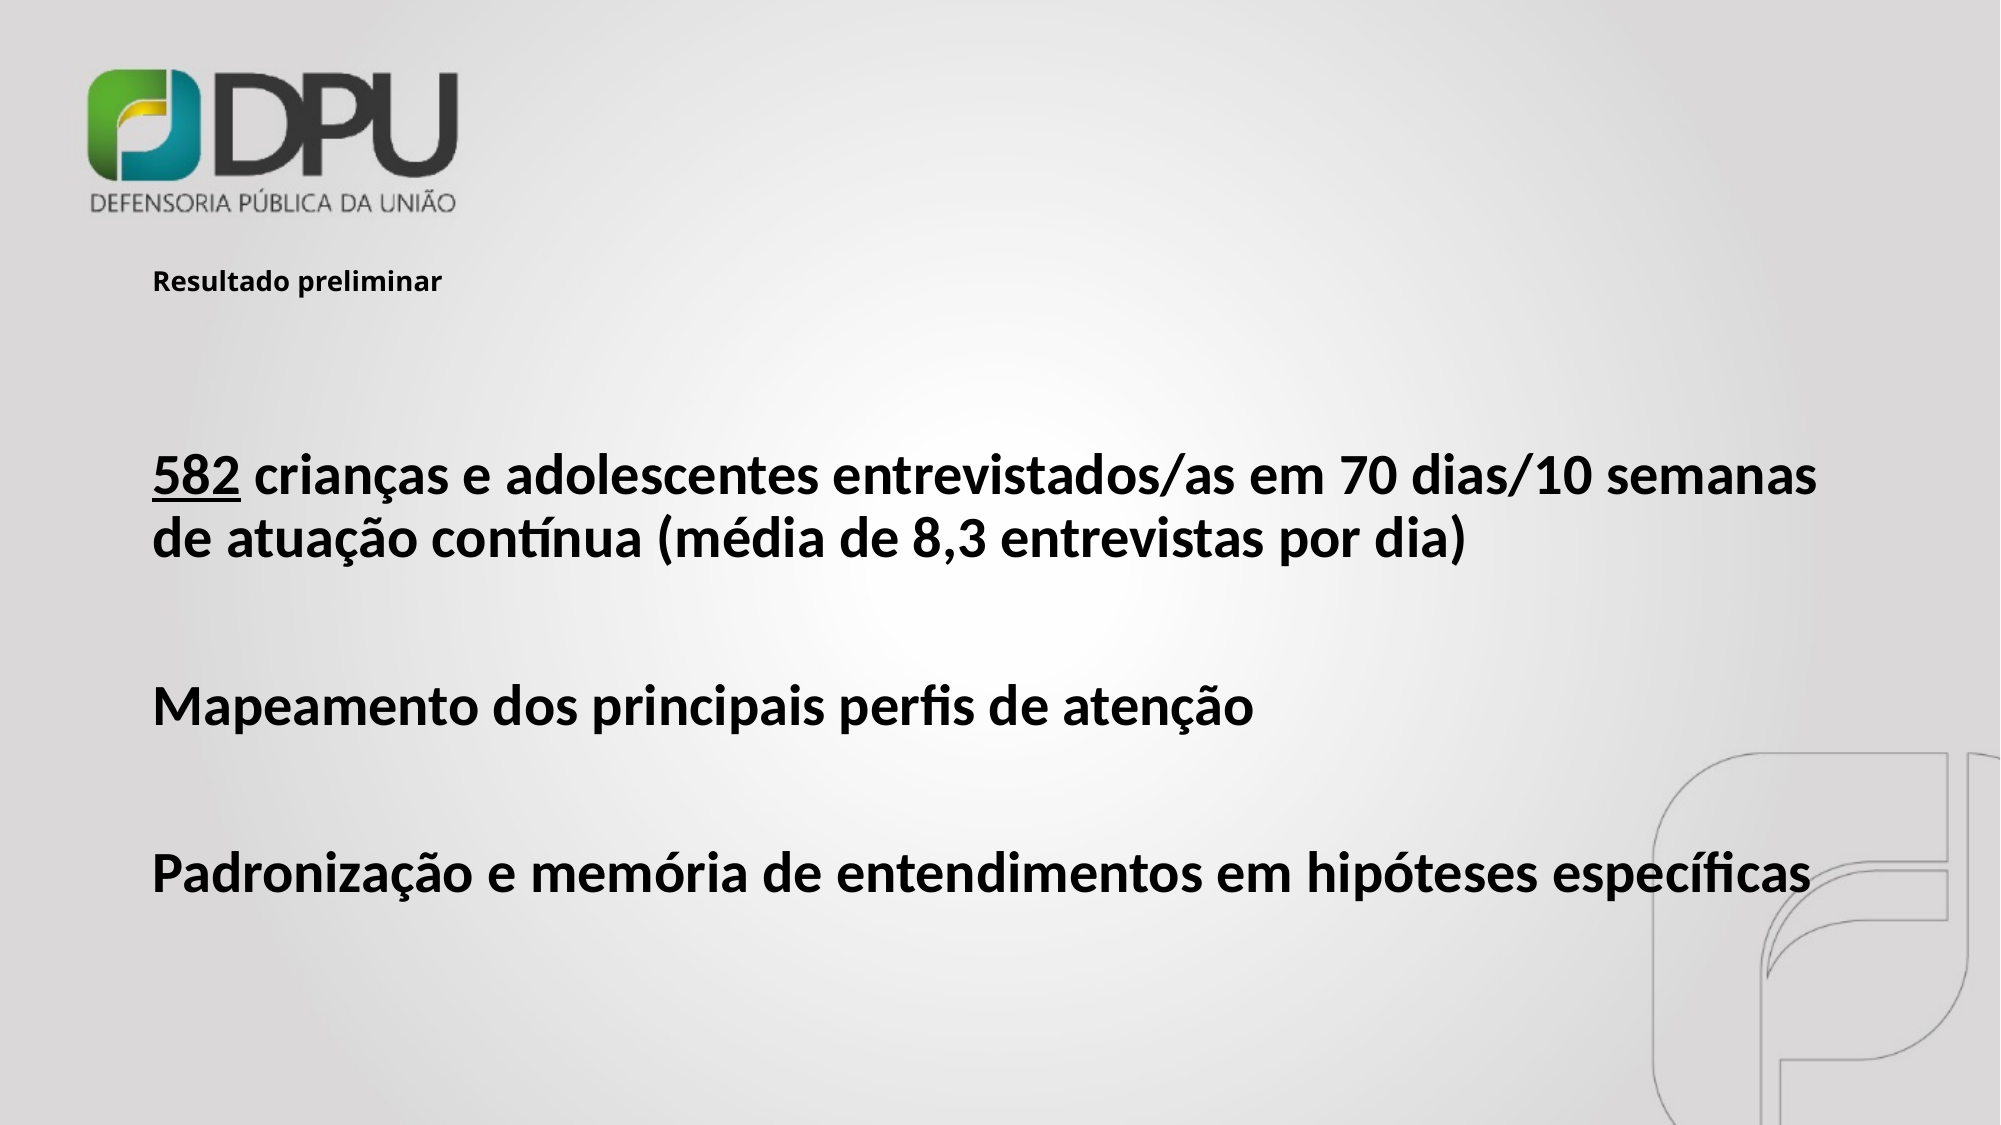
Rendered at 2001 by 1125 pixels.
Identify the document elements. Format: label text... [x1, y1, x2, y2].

title Resultado preliminar [137, 260, 1863, 306]
picture [0, 0, 2001, 1125]
list 582 crianças e adolescentes entrevistados/as em 70 dias/10 semanas de atuação contínua (média de 8,3 entrevistas por dia) Mapeamento dos principais perfis de atenção Padronização e memória de entendimentos em hipóteses específicas [137, 345, 1863, 1014]
